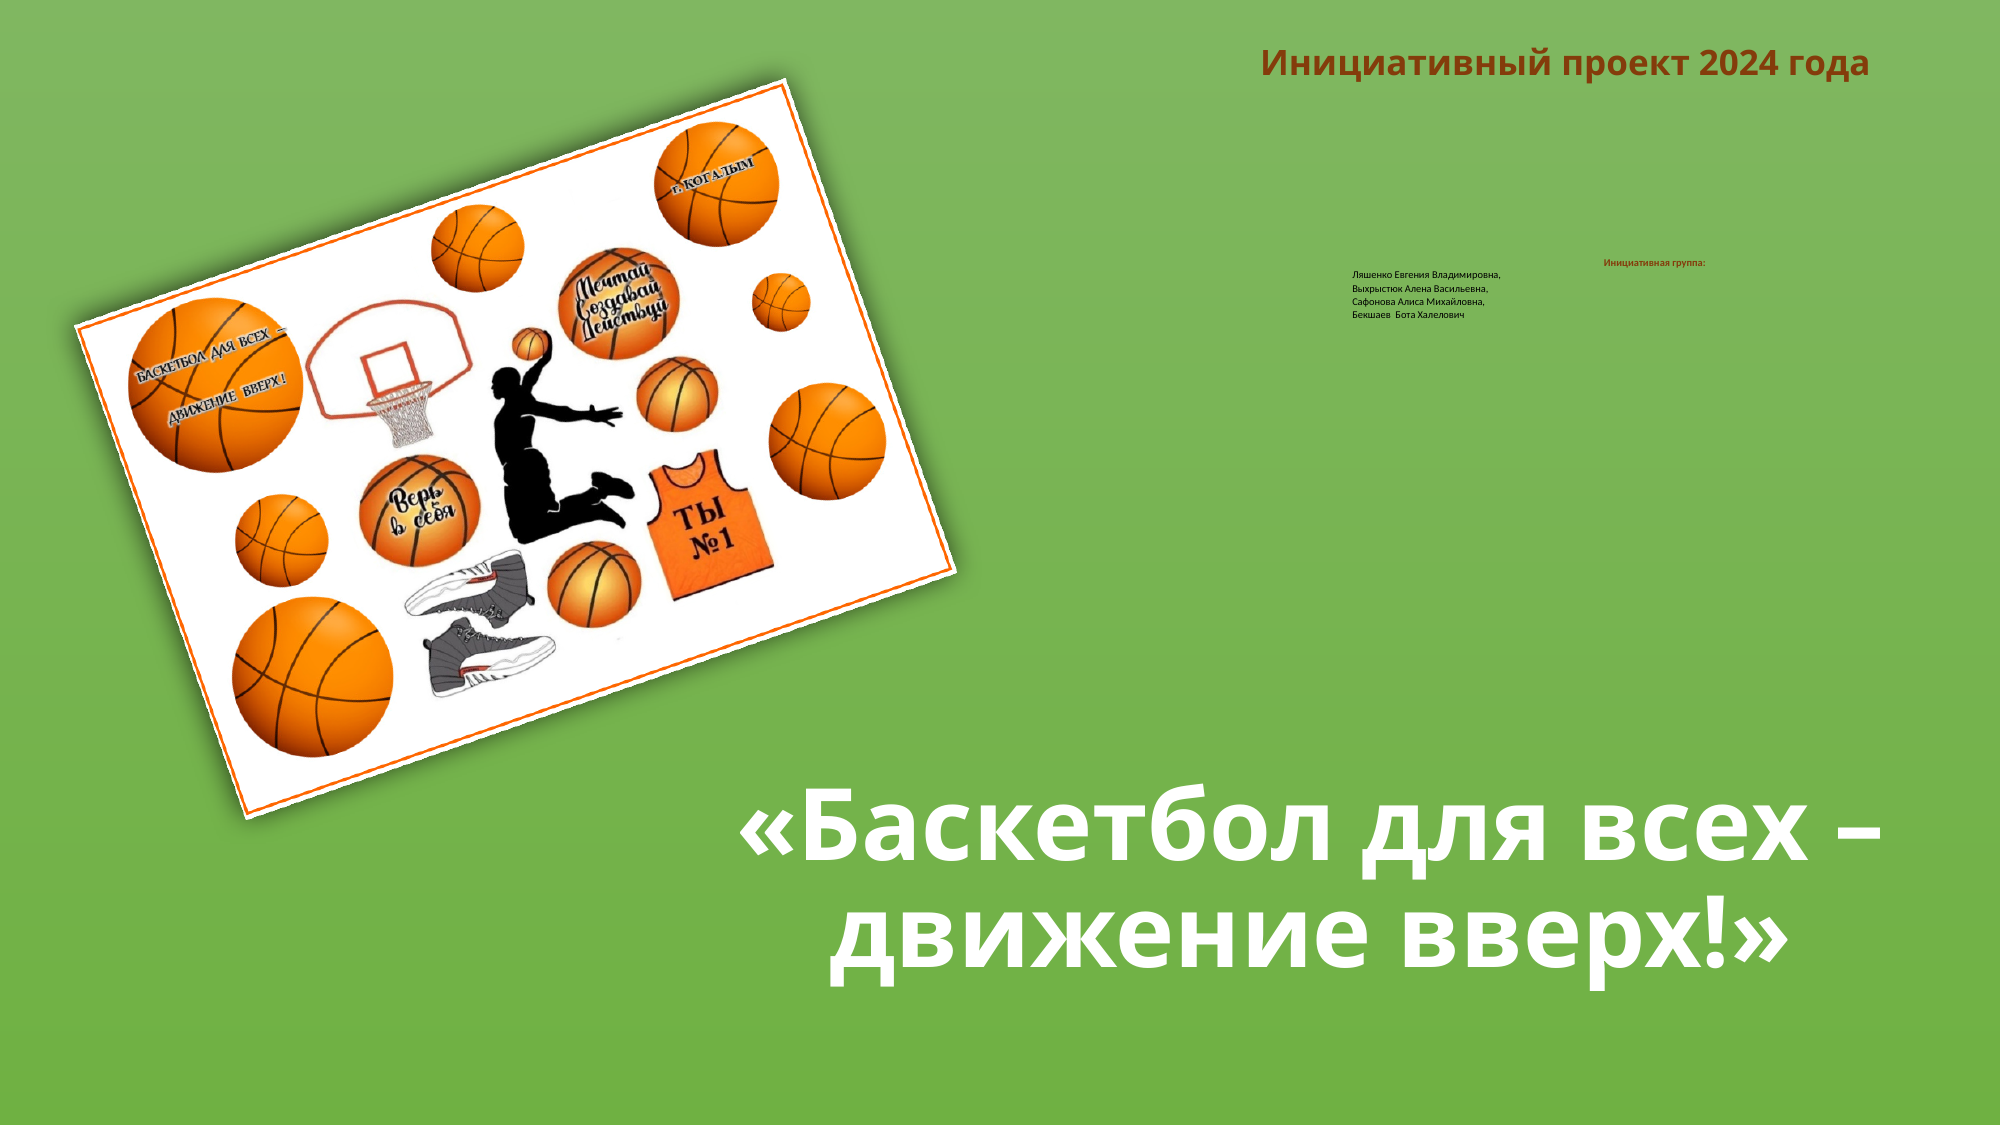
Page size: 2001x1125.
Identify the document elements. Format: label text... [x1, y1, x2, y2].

text_box Инициативная группа: Ляшенко Евгения Владимировна, Выхрыстюк Алена Васильевна, Сафонова Алиса Михайловна, Бекшаев Бота Халелович [1294, 249, 2000, 329]
subtitle Инициативный проект 2024 года [1205, 38, 1926, 118]
picture [74, 79, 956, 819]
title «Баскетбол для всех – движение вверх!» [669, 660, 1952, 1108]
